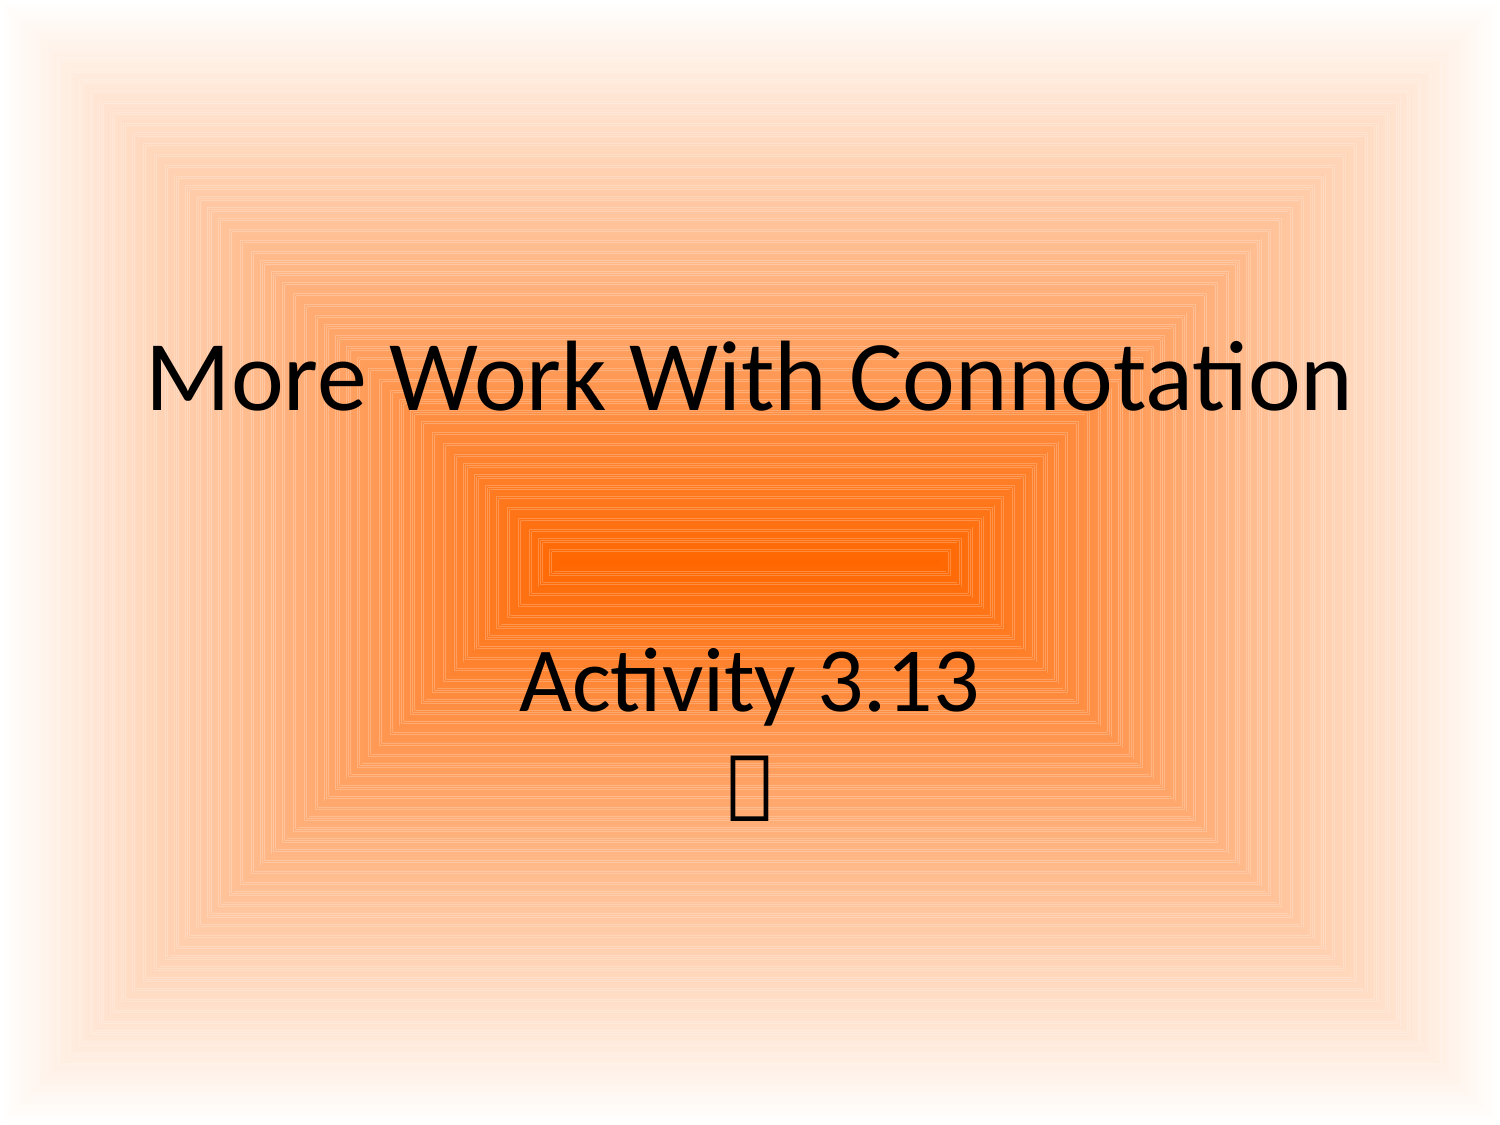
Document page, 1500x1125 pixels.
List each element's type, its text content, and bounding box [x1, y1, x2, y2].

text_box Activity 3.13  [112, 608, 1388, 850]
title More Work With Connotation [112, 249, 1388, 492]
